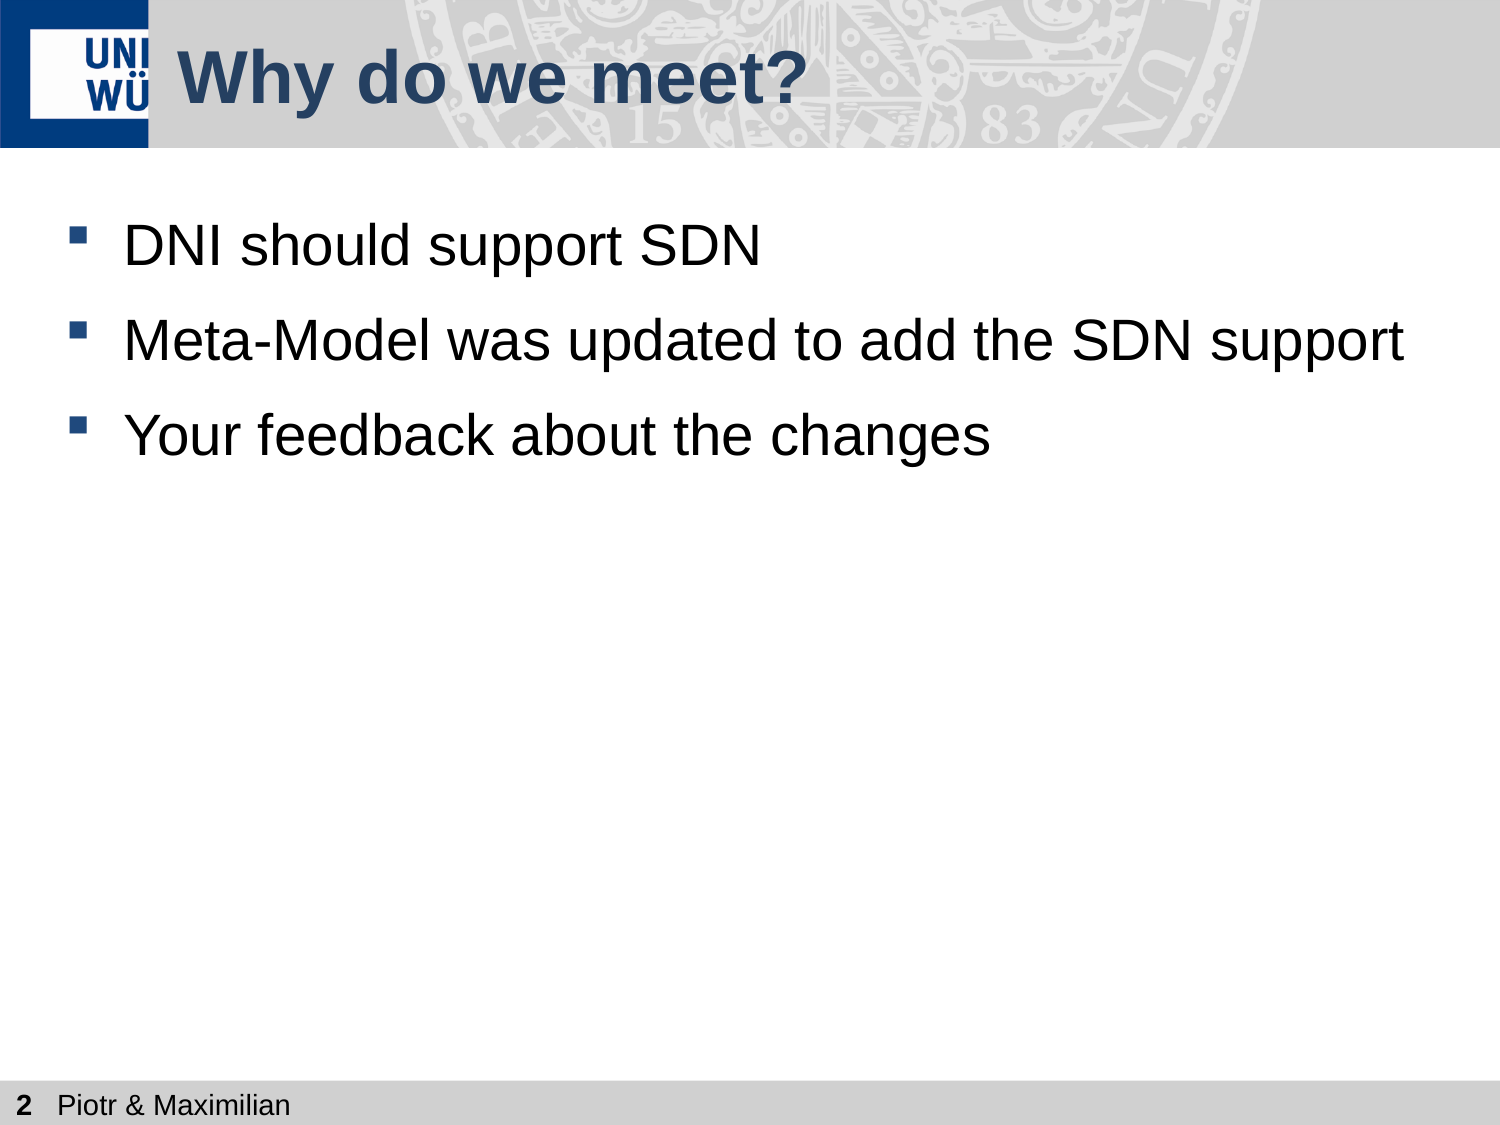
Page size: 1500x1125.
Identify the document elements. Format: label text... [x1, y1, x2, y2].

title Why do we meet? [162, 38, 1500, 109]
picture [0, 0, 1500, 148]
text_box 2 Piotr & Maximilian [1, 1079, 413, 1125]
list DNI should support SDN Meta-Model was updated to add the SDN support Your feedback about the changes [50, 200, 1421, 1038]
